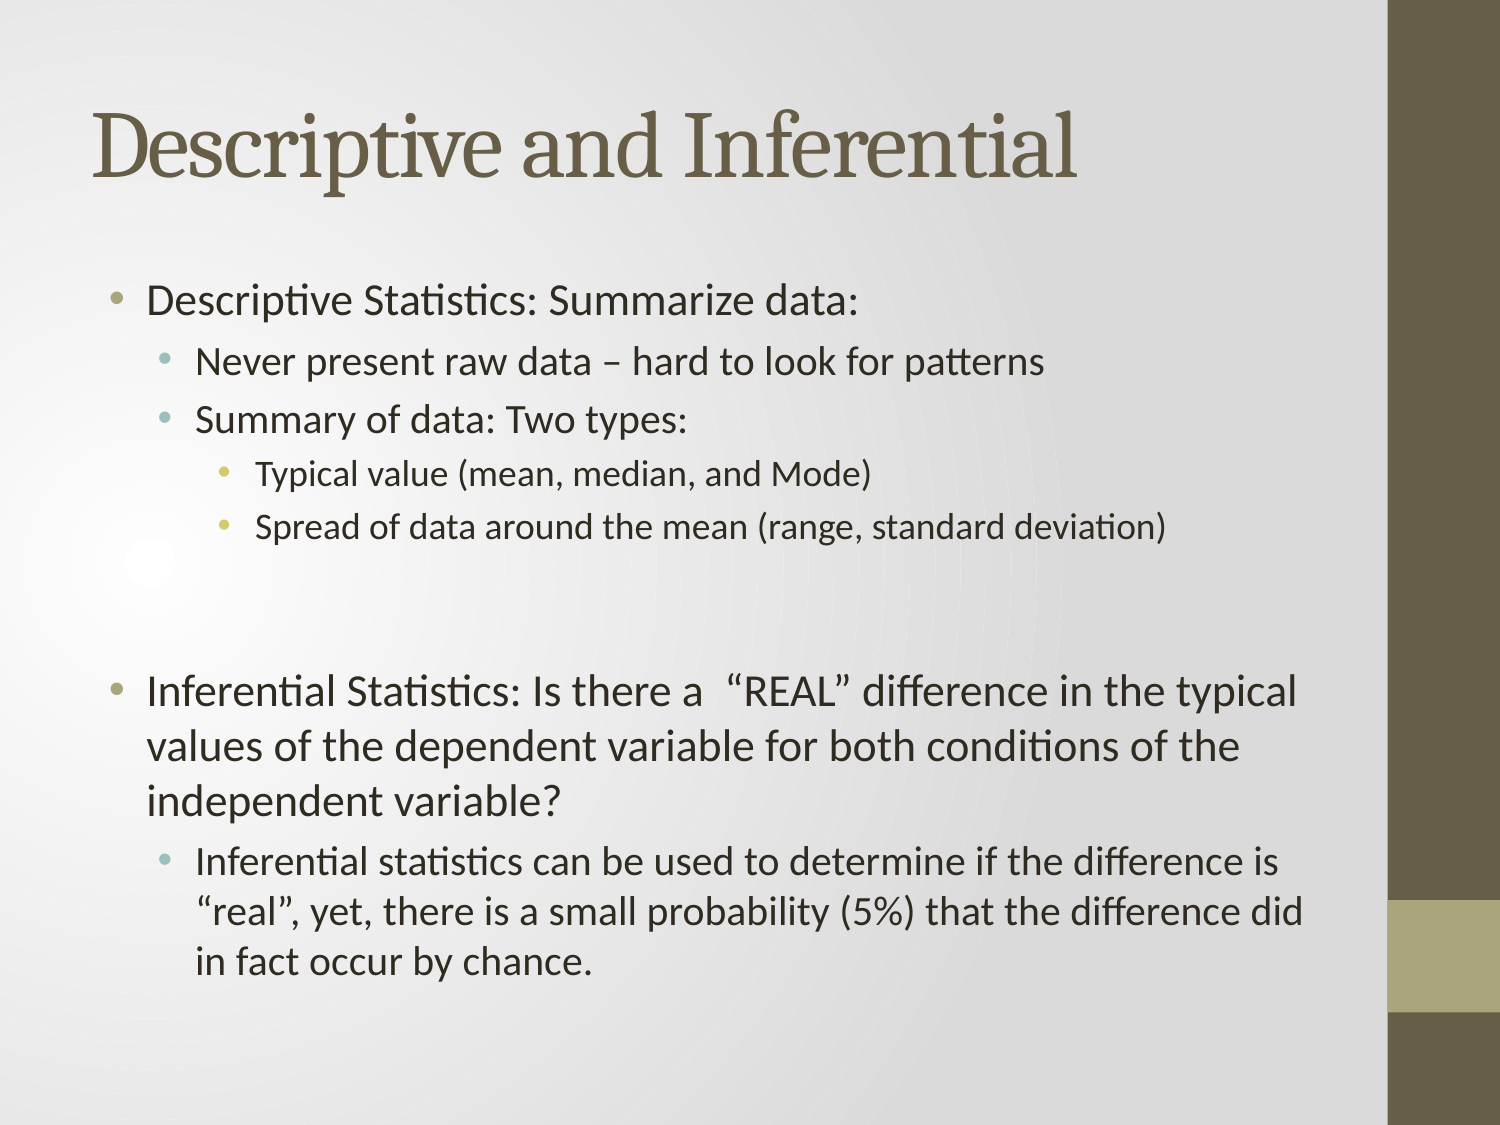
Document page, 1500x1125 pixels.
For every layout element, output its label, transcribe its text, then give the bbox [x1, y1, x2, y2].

list Descriptive Statistics: Summarize data: Never present raw data – hard to look for patterns Summary of data: Two types: Typical value (mean, median, and Mode) Spread of data around the mean (range, standard deviation) Inferential Statistics: Is there a “REAL” difference in the typical values of the dependent variable for both conditions of the independent variable? Inferential statistics can be used to determine if the difference is “real”, yet, there is a small probability (5%) that the difference did in fact occur by chance. [75, 262, 1325, 1050]
title Descriptive and Inferential [75, 45, 1325, 233]
